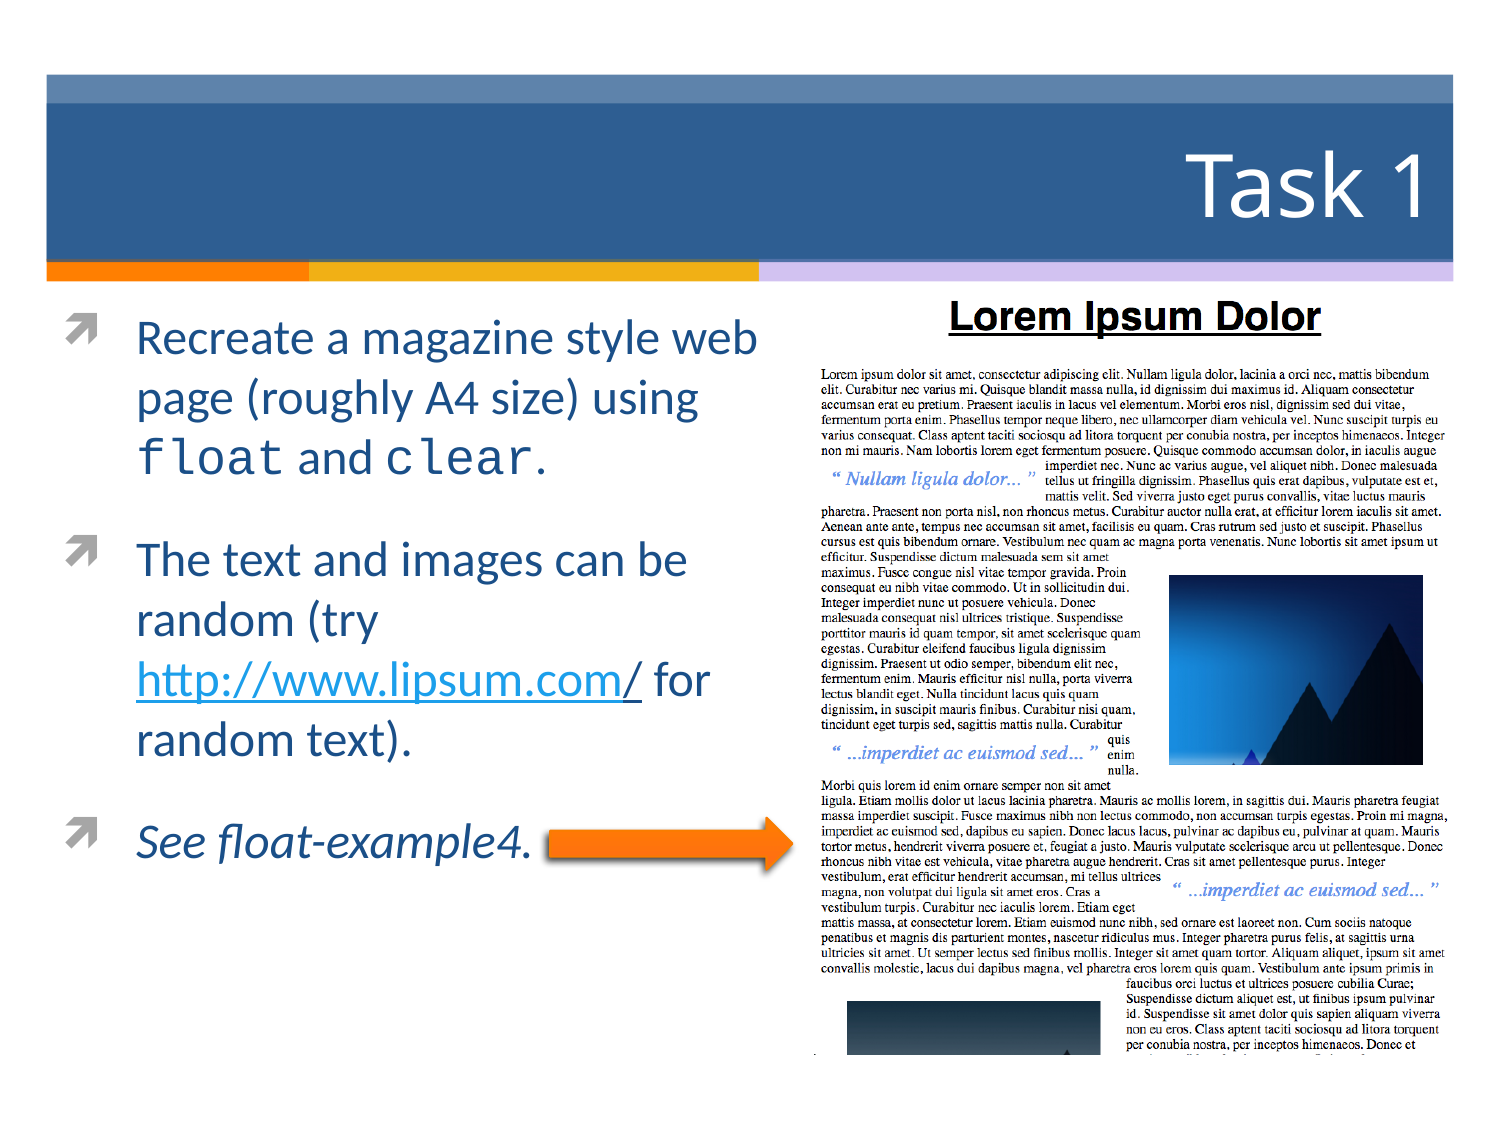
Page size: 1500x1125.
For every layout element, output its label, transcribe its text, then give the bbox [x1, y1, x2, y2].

title Task 1 [46, 103, 1454, 263]
text_box [549, 816, 794, 871]
list Recreate a magazine style web page (roughly A4 size) using float and clear. The text and images can be random (try http://www.lipsum.com/ for random text). See float-example4. [46, 297, 793, 953]
picture [813, 296, 1454, 1055]
